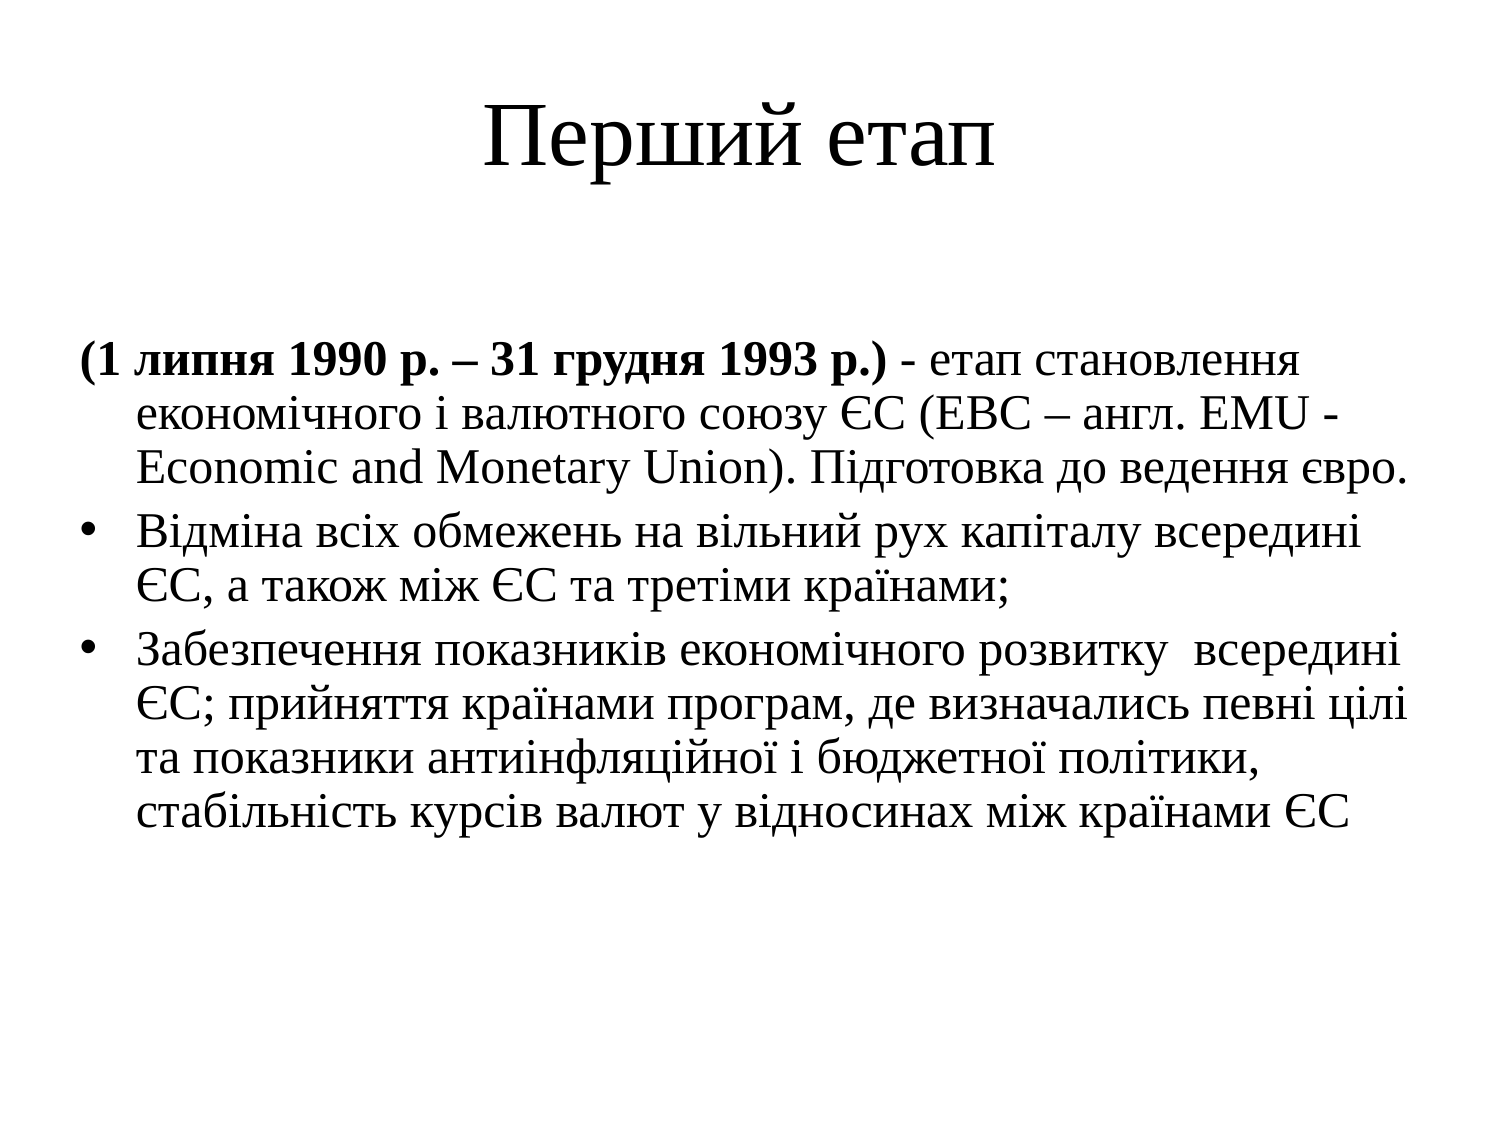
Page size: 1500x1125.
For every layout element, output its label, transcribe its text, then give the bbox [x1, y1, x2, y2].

text_box Перший етап [152, 66, 1328, 248]
text_box (1 липня 1990 р. – 31 грудня 1993 р.) - етап становлення економічного і валютного союзу ЄС (ЕВС – англ. EMU - Economic and Monetary Union). Підготовка до ведення євро. Відміна всіх обмежень на вільний рух капіталу всередині ЄС, а також між ЄС та третіми країнами; Забезпечення показників економічного розвитку всередині ЄС; прийняття країнами програм, де визначались певні цілі та показники антиінфляційної і бюджетної політики, стабільність курсів валют у відносинах між країнами ЄС [64, 324, 1459, 1071]
